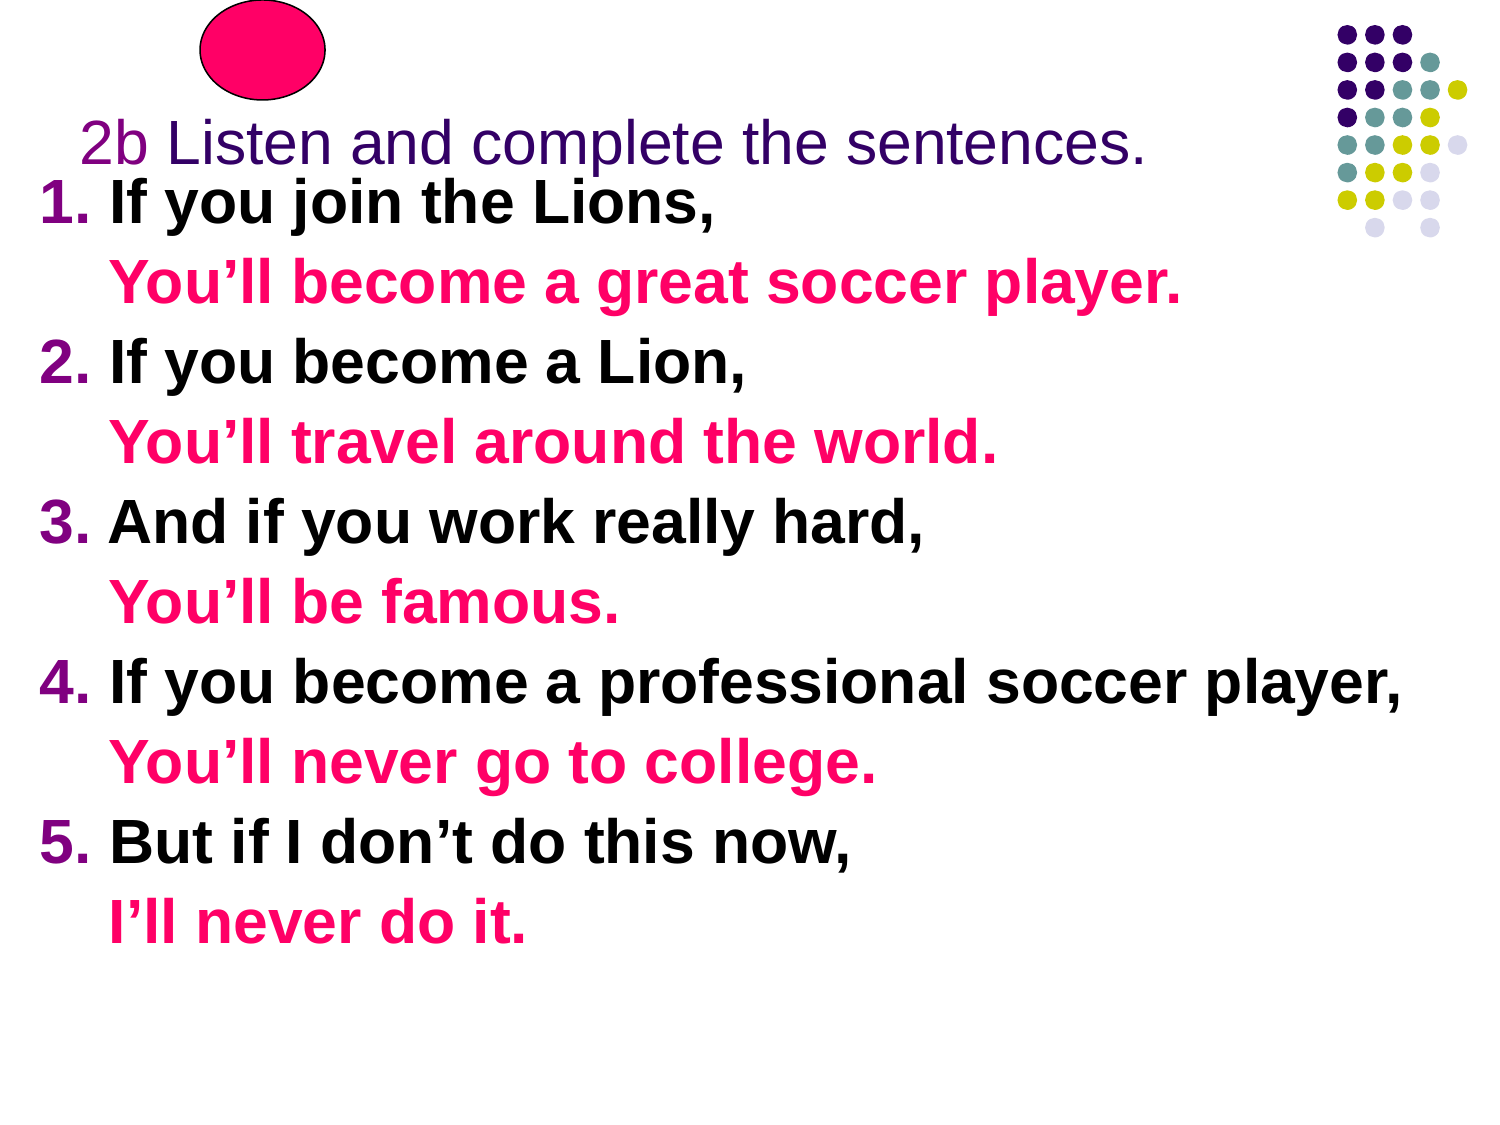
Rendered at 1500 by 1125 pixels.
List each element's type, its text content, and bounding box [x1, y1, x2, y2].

list 1. If you join the Lions, You’ll become a great soccer player. 2. If you become a Lion, You’ll travel around the world. 3. And if you work really hard, You’ll be famous. 4. If you become a professional soccer player, You’ll never go to college. 5. But if I don’t do this now, I’ll never do it. [24, 162, 1500, 1125]
text_box [200, 0, 326, 90]
title 2b Listen and complete the sentences. [64, 90, 1500, 162]
